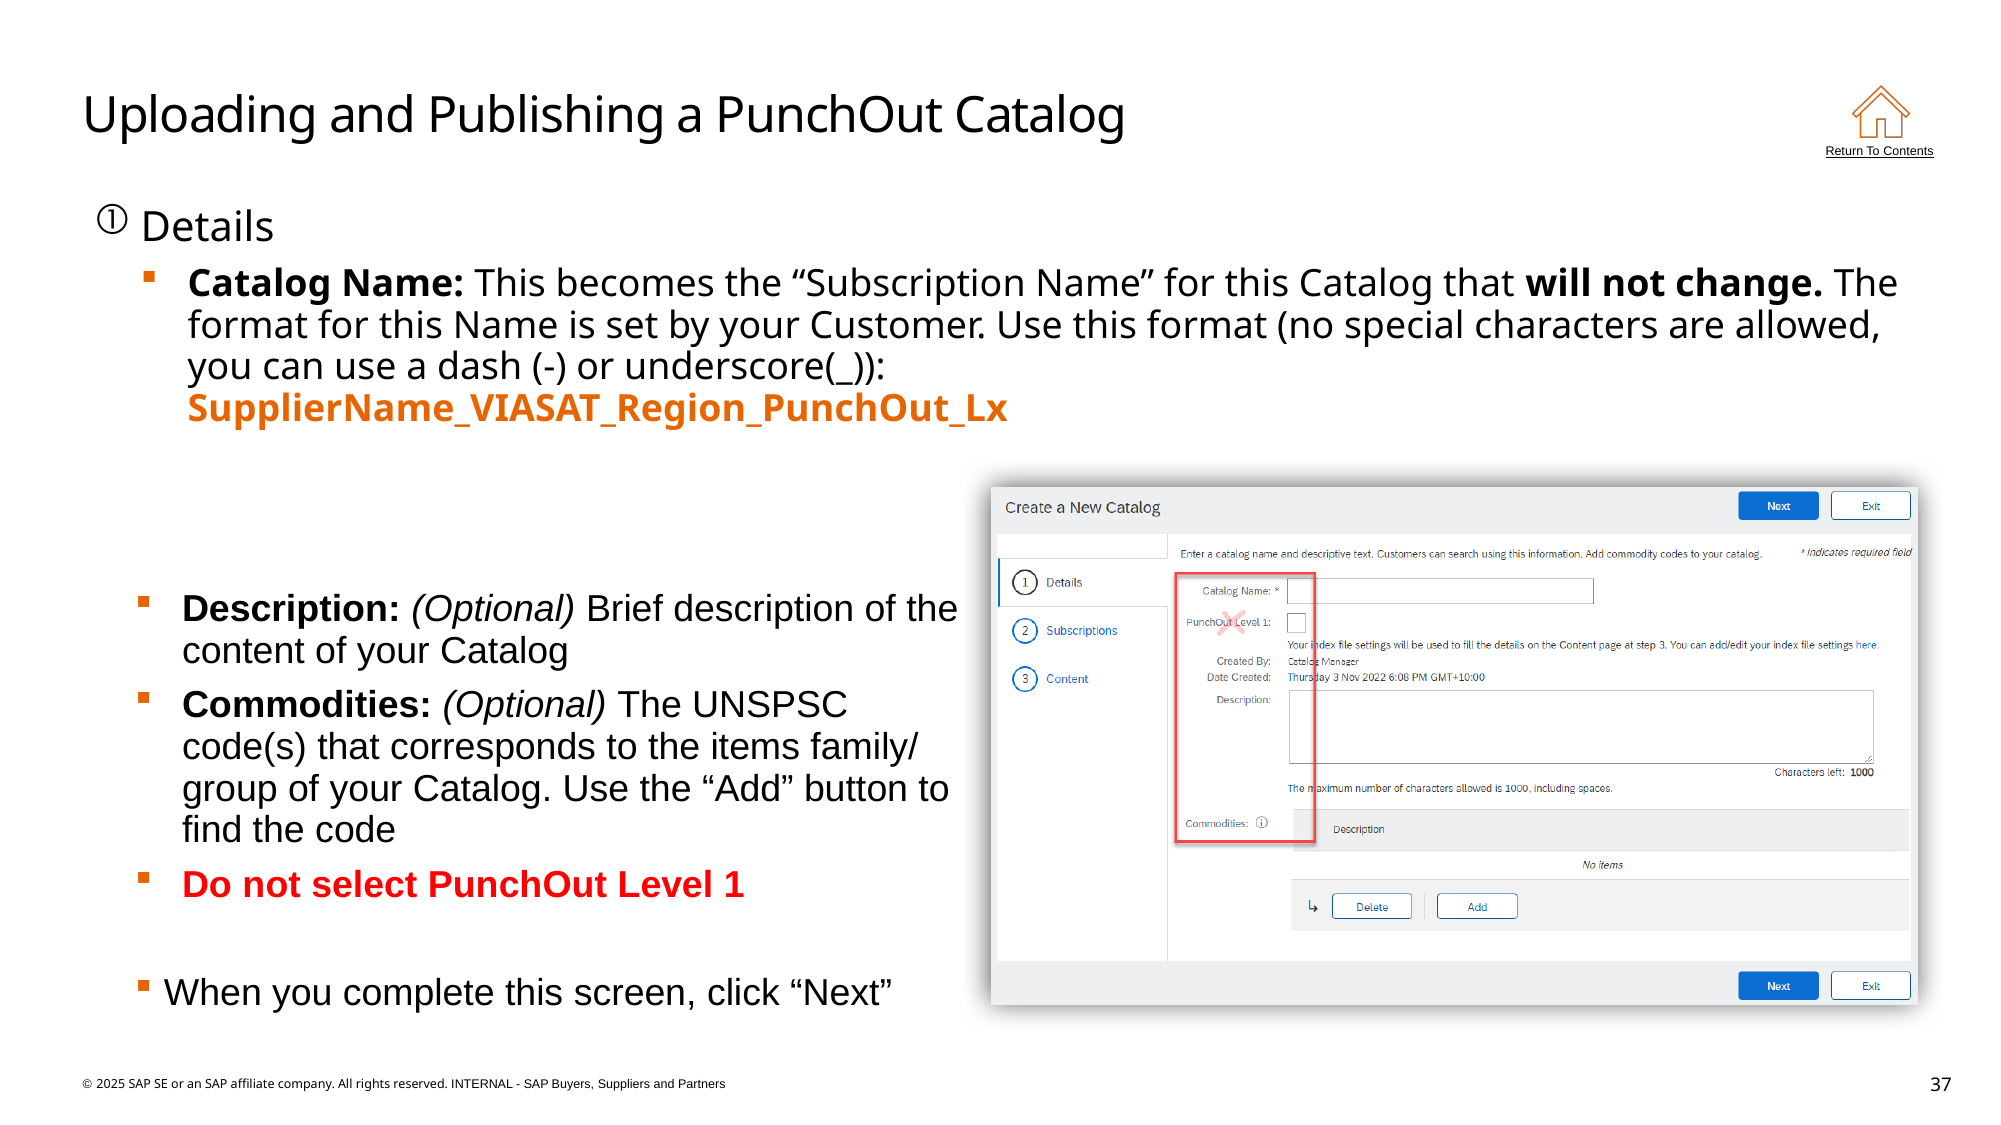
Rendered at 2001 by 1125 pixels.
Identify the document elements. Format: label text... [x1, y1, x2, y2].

picture [990, 487, 1919, 1005]
title Uploading and Publishing a PunchOut Catalog [82, 82, 1810, 144]
text_box Description: (Optional) Brief description of the content of your Catalog Commodities: (Optional) The UNSPSC code(s) that corresponds to the items family/ group of your Catalog. Use the “Add” button to find the code Do not select PunchOut Level 1 When you complete this screen, click “Next” [73, 580, 989, 1021]
list Details Catalog Name: This becomes the “Subscription Name” for this Catalog that will not change. The format for this Name is set by your Customer. Use this format (no special characters are allowed, you can use a dash (-) or underscore(_)): SupplierName_VIASAT_Region_PunchOut_Lx [93, 201, 1929, 499]
picture [1847, 76, 1915, 145]
